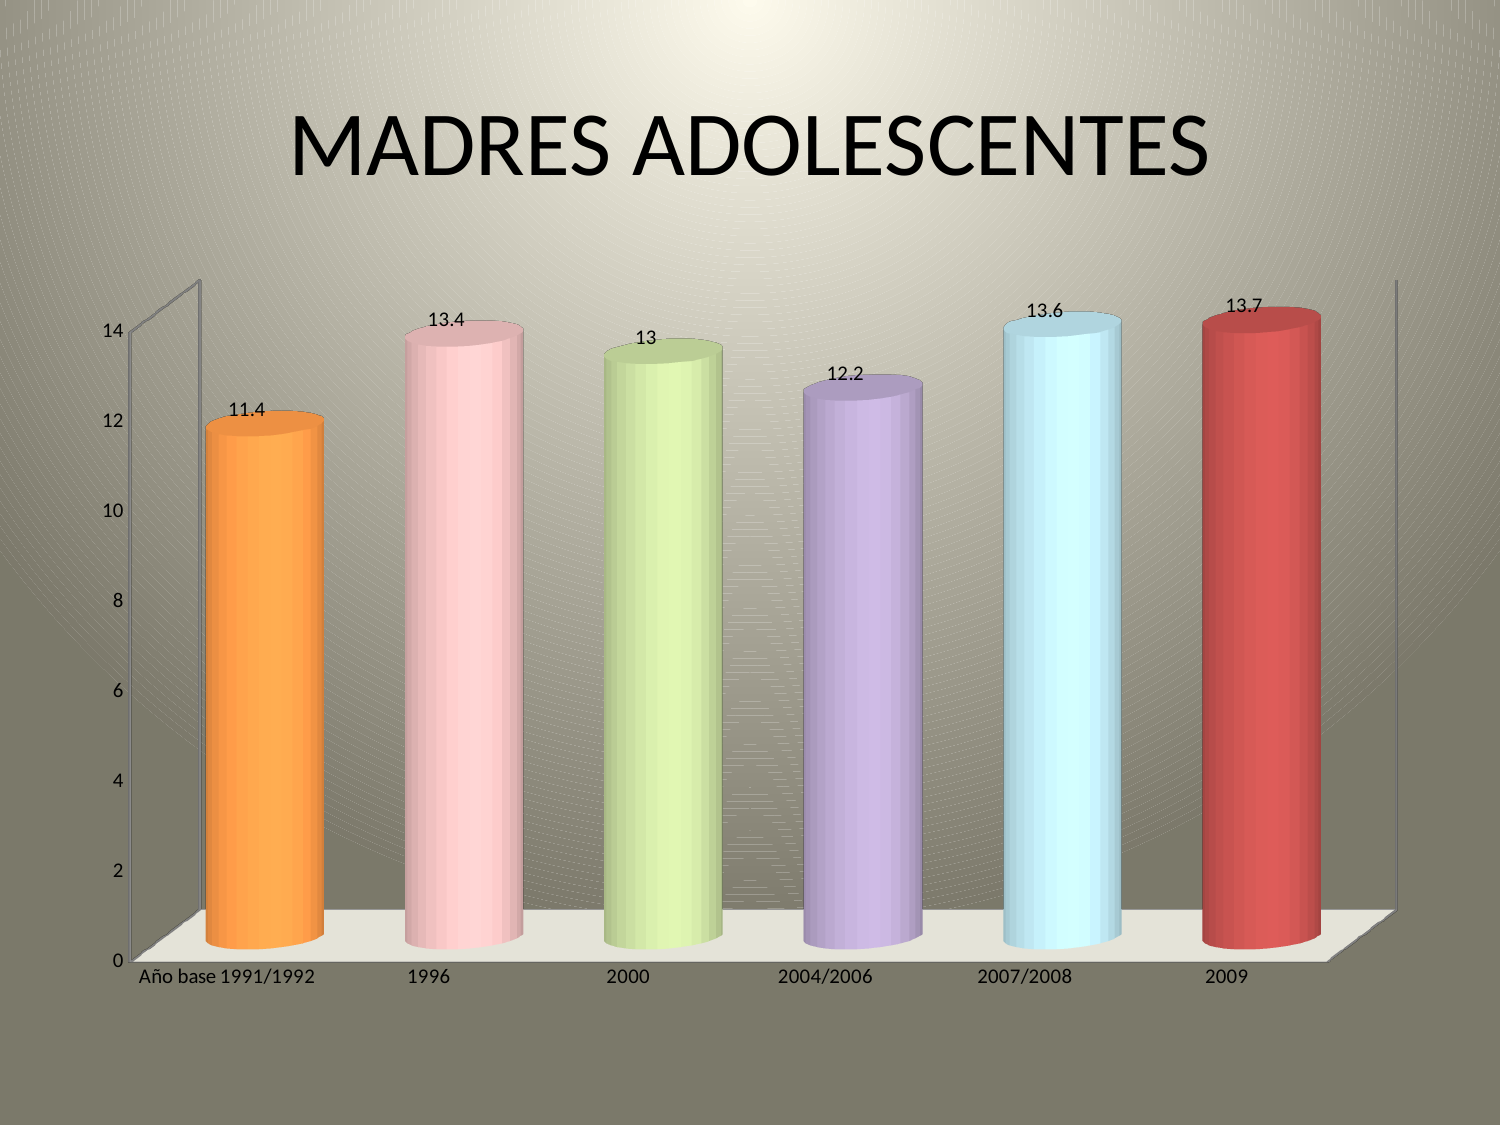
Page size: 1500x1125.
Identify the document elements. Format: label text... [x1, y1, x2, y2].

title MADRES ADOLESCENTES [75, 45, 1425, 233]
chart [74, 262, 1426, 1006]
